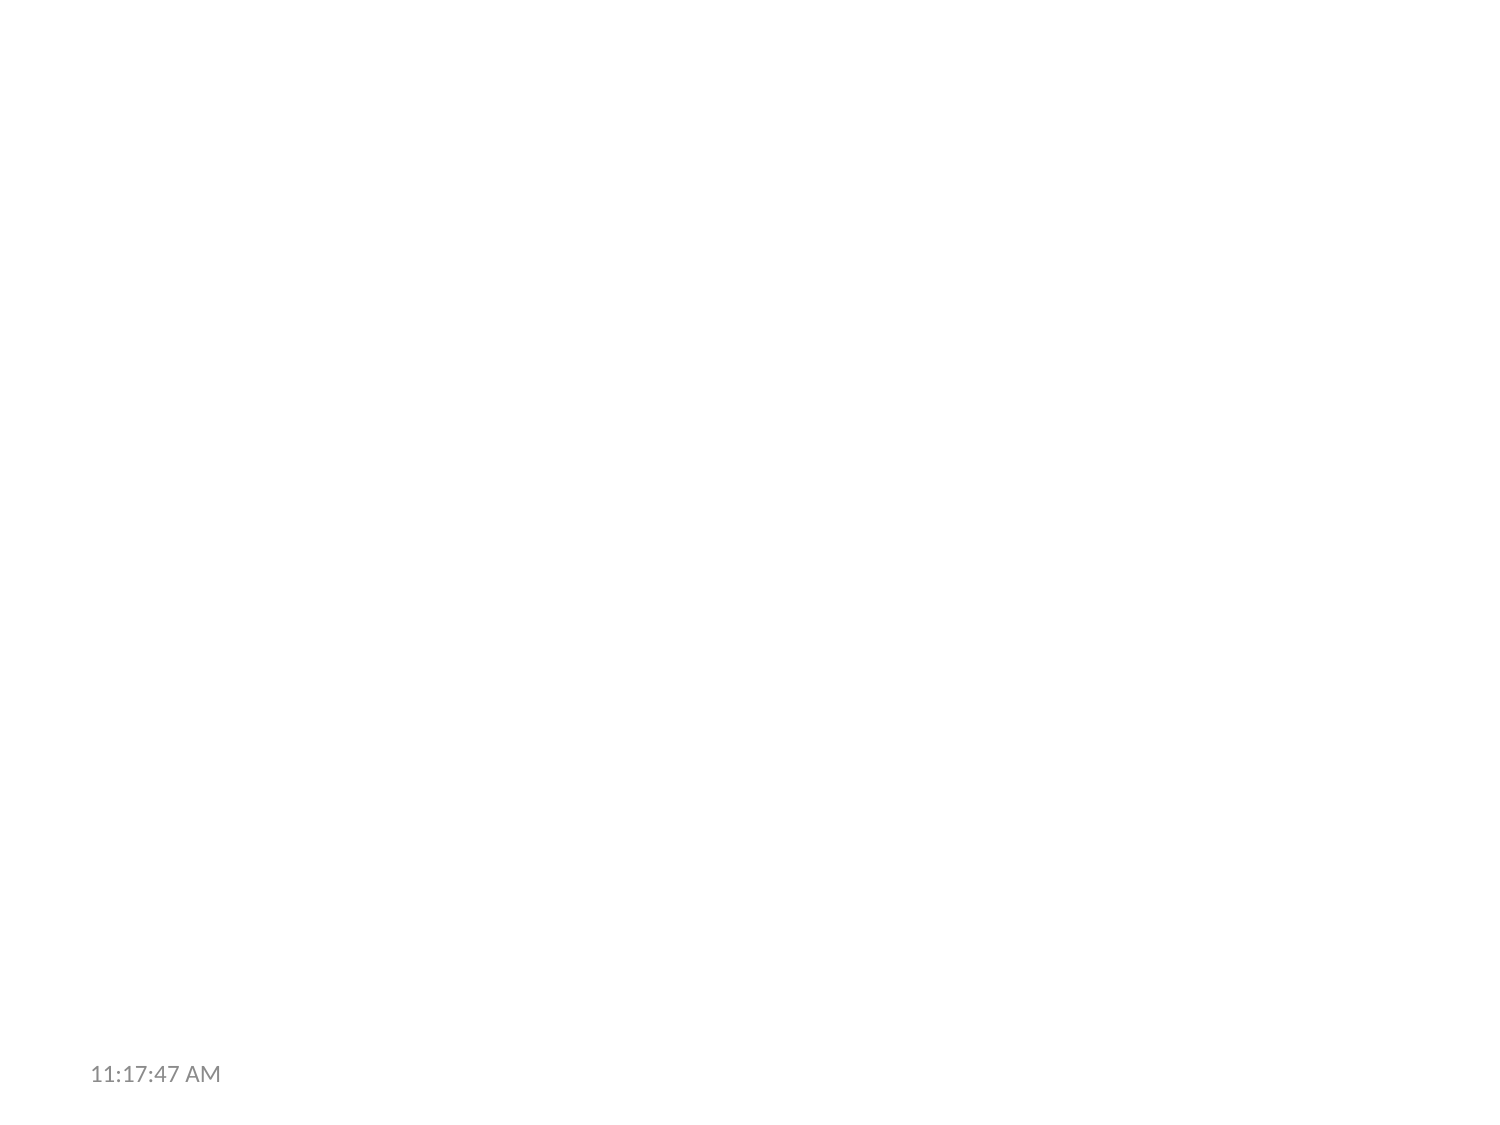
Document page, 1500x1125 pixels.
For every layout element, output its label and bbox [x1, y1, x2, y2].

slide_number [75, 1042, 425, 1103]
